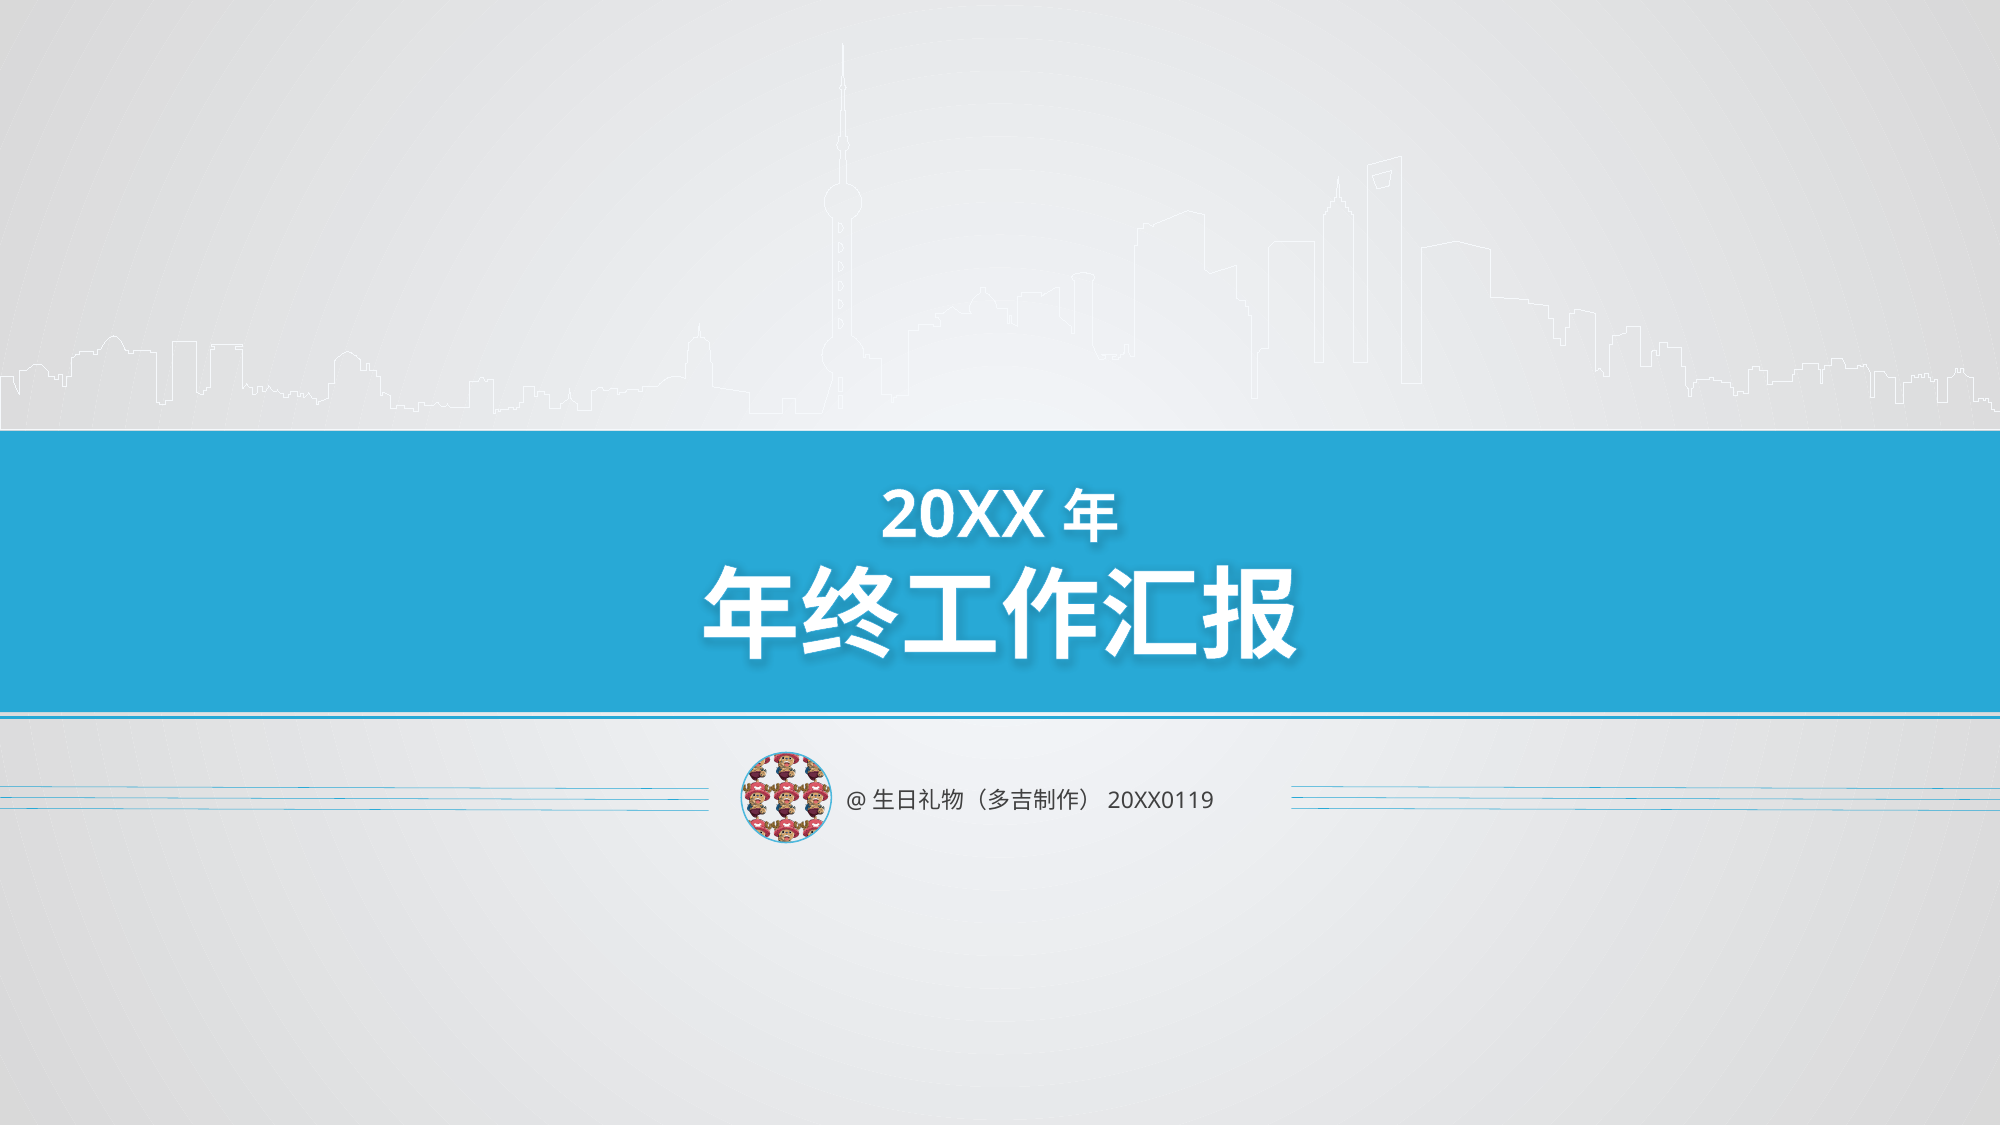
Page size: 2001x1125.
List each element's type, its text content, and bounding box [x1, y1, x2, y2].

text_box 20XX年 年终工作汇报 [635, 462, 1364, 678]
text_box [0, 43, 2000, 430]
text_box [0, 807, 710, 811]
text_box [1290, 807, 2000, 811]
text_box [0, 430, 2000, 713]
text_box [0, 797, 710, 801]
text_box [740, 751, 1260, 844]
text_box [0, 786, 710, 790]
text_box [1290, 786, 2000, 790]
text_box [1290, 797, 2000, 801]
